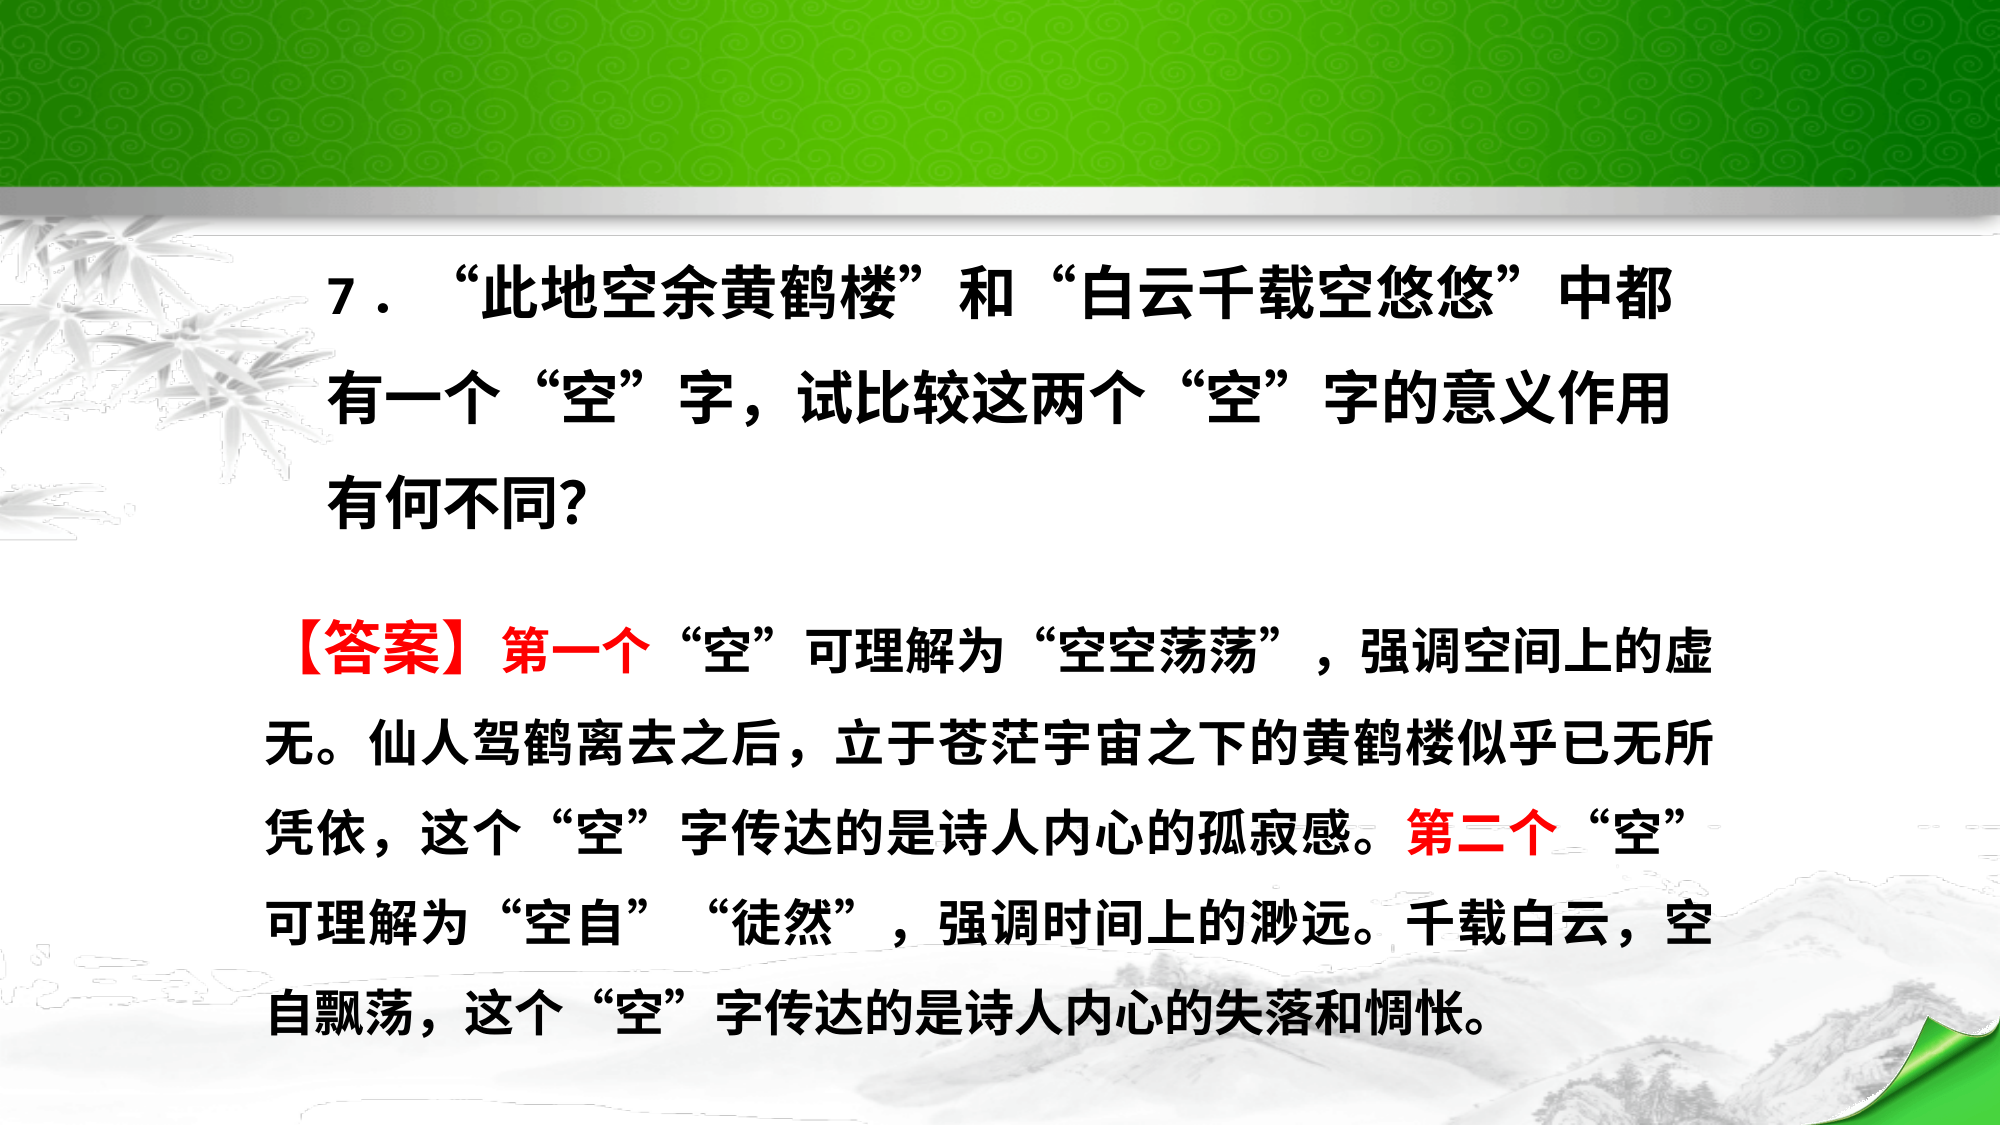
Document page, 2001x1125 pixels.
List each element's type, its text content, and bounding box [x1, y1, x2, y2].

picture [0, 779, 2000, 1125]
picture [0, 0, 2000, 570]
text_box 【答案】第一个“空”可理解为“空空荡荡”，强调空间上的虚无。仙人驾鹤离去之后，立于苍茫宇宙之下的黄鹤楼似乎已无所凭依，这个“空”字传达的是诗人内心的孤寂感。第二个“空”可理解为“空自”“徒然”，强调时间上的渺远。千载白云，空自飘荡，这个“空”字传达的是诗人内心的失落和惆怅。 [249, 581, 1730, 776]
